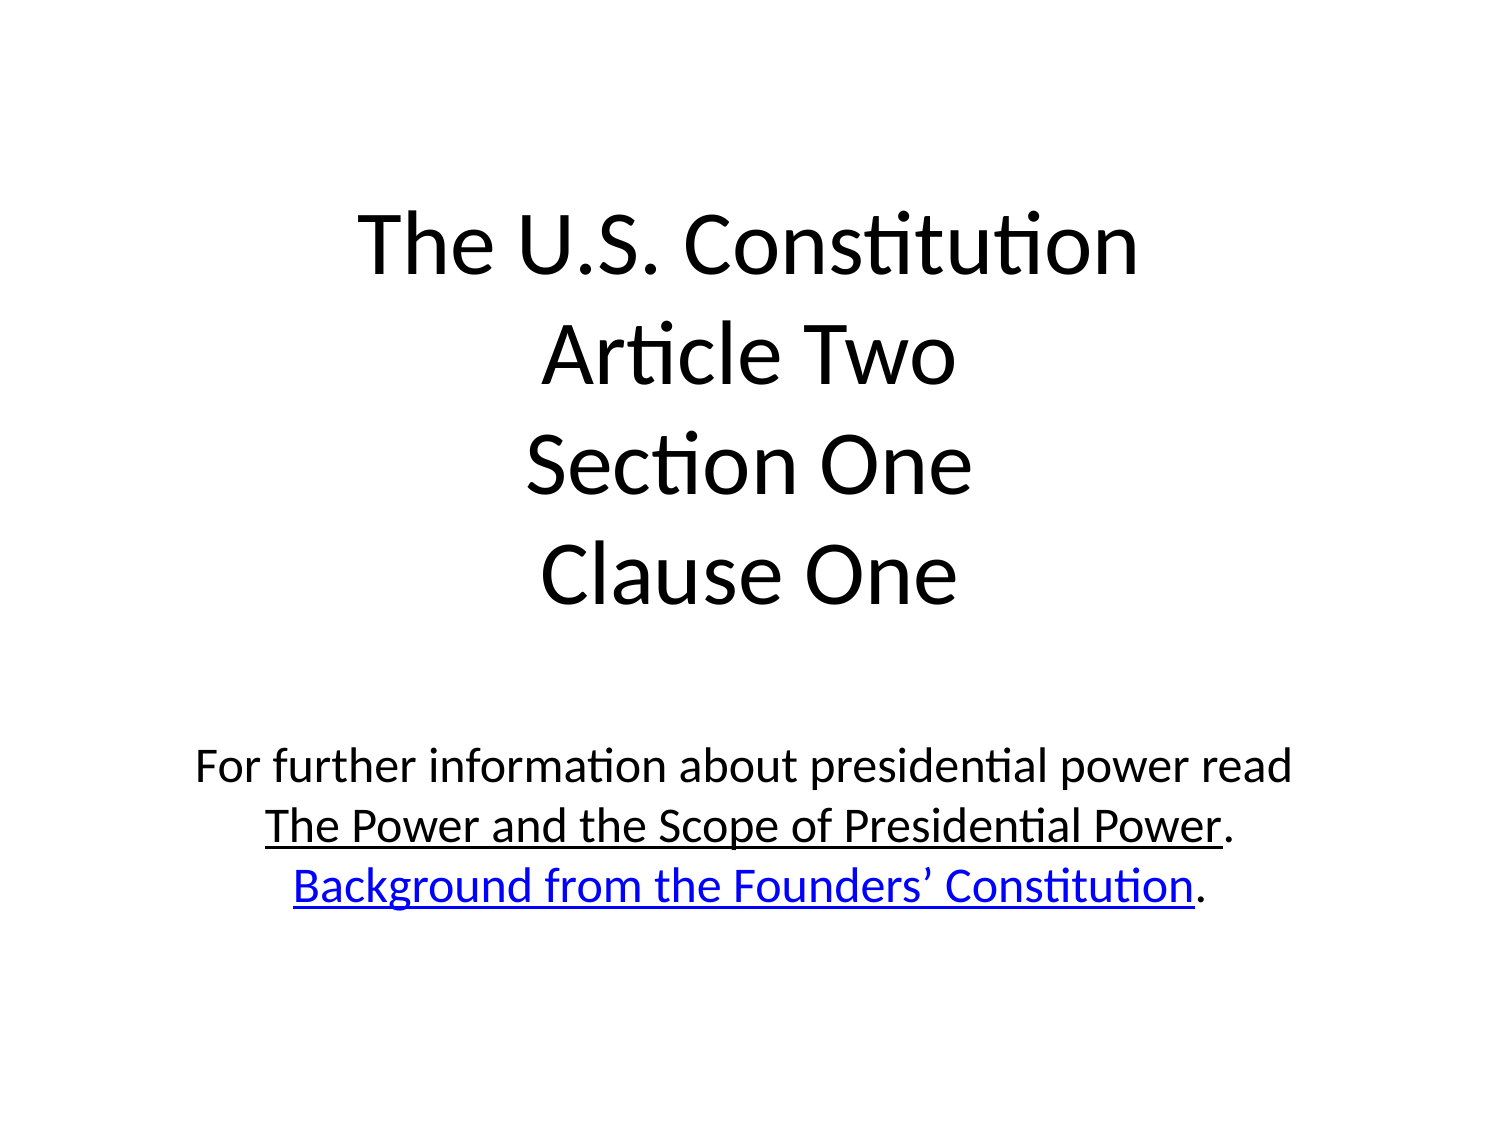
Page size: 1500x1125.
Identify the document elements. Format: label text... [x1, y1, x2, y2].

title The U.S. Constitution Article Two Section One Clause One For further information about presidential power read The Power and the Scope of Presidential Power. Background from the Founders’ Constitution. [74, 44, 1426, 1051]
